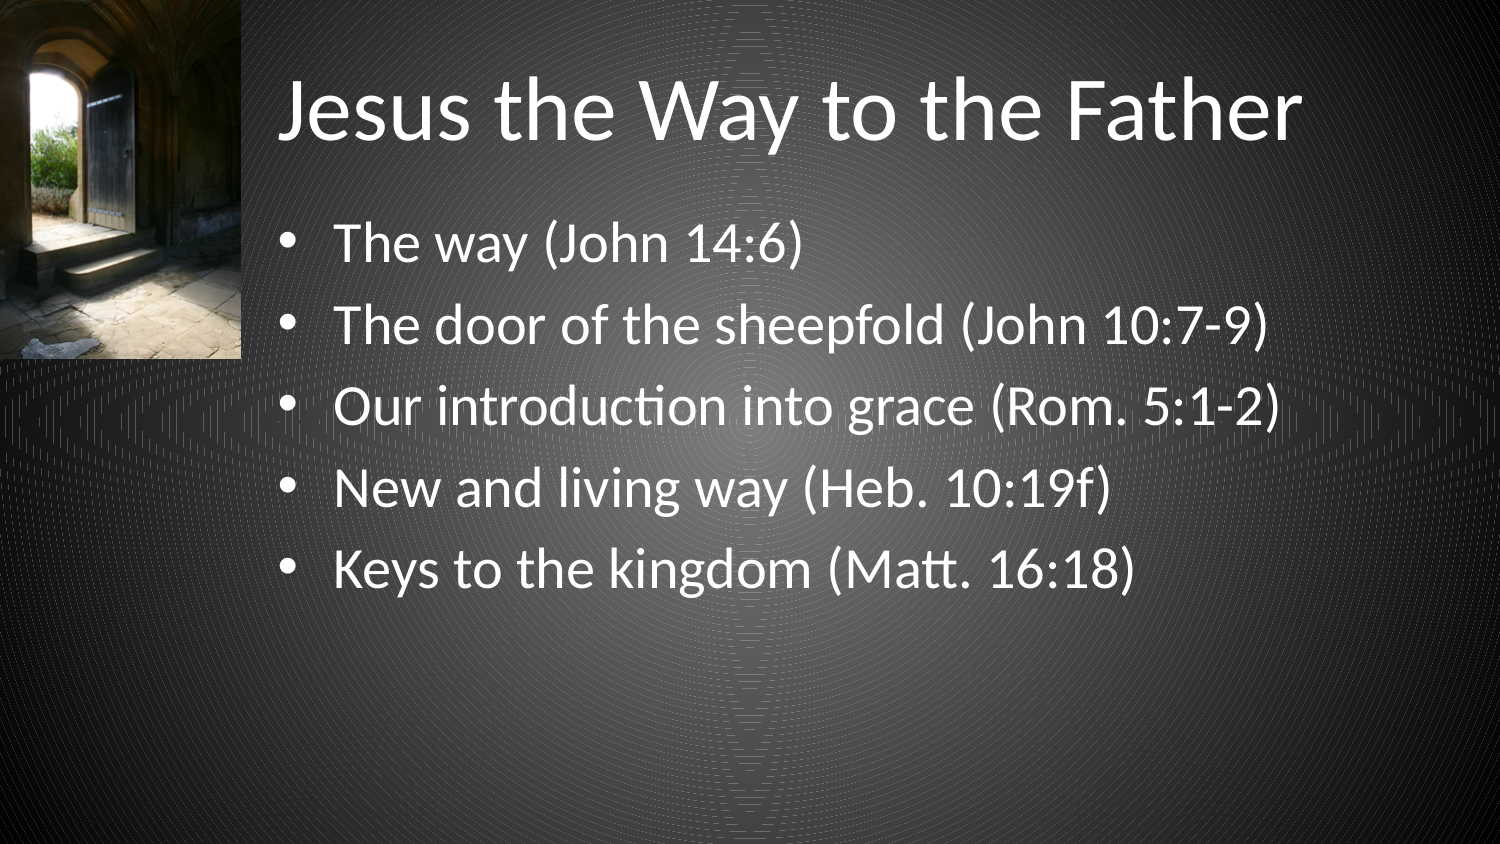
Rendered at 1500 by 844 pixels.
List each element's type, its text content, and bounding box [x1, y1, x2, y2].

list The way (John 14:6) The door of the sheepfold (John 10:7-9) Our introduction into grace (Rom. 5:1-2) New and living way (Heb. 10:19f) Keys to the kingdom (Matt. 16:18) [262, 196, 1425, 754]
title Jesus the Way to the Father [262, 33, 1425, 175]
picture [0, 0, 241, 360]
